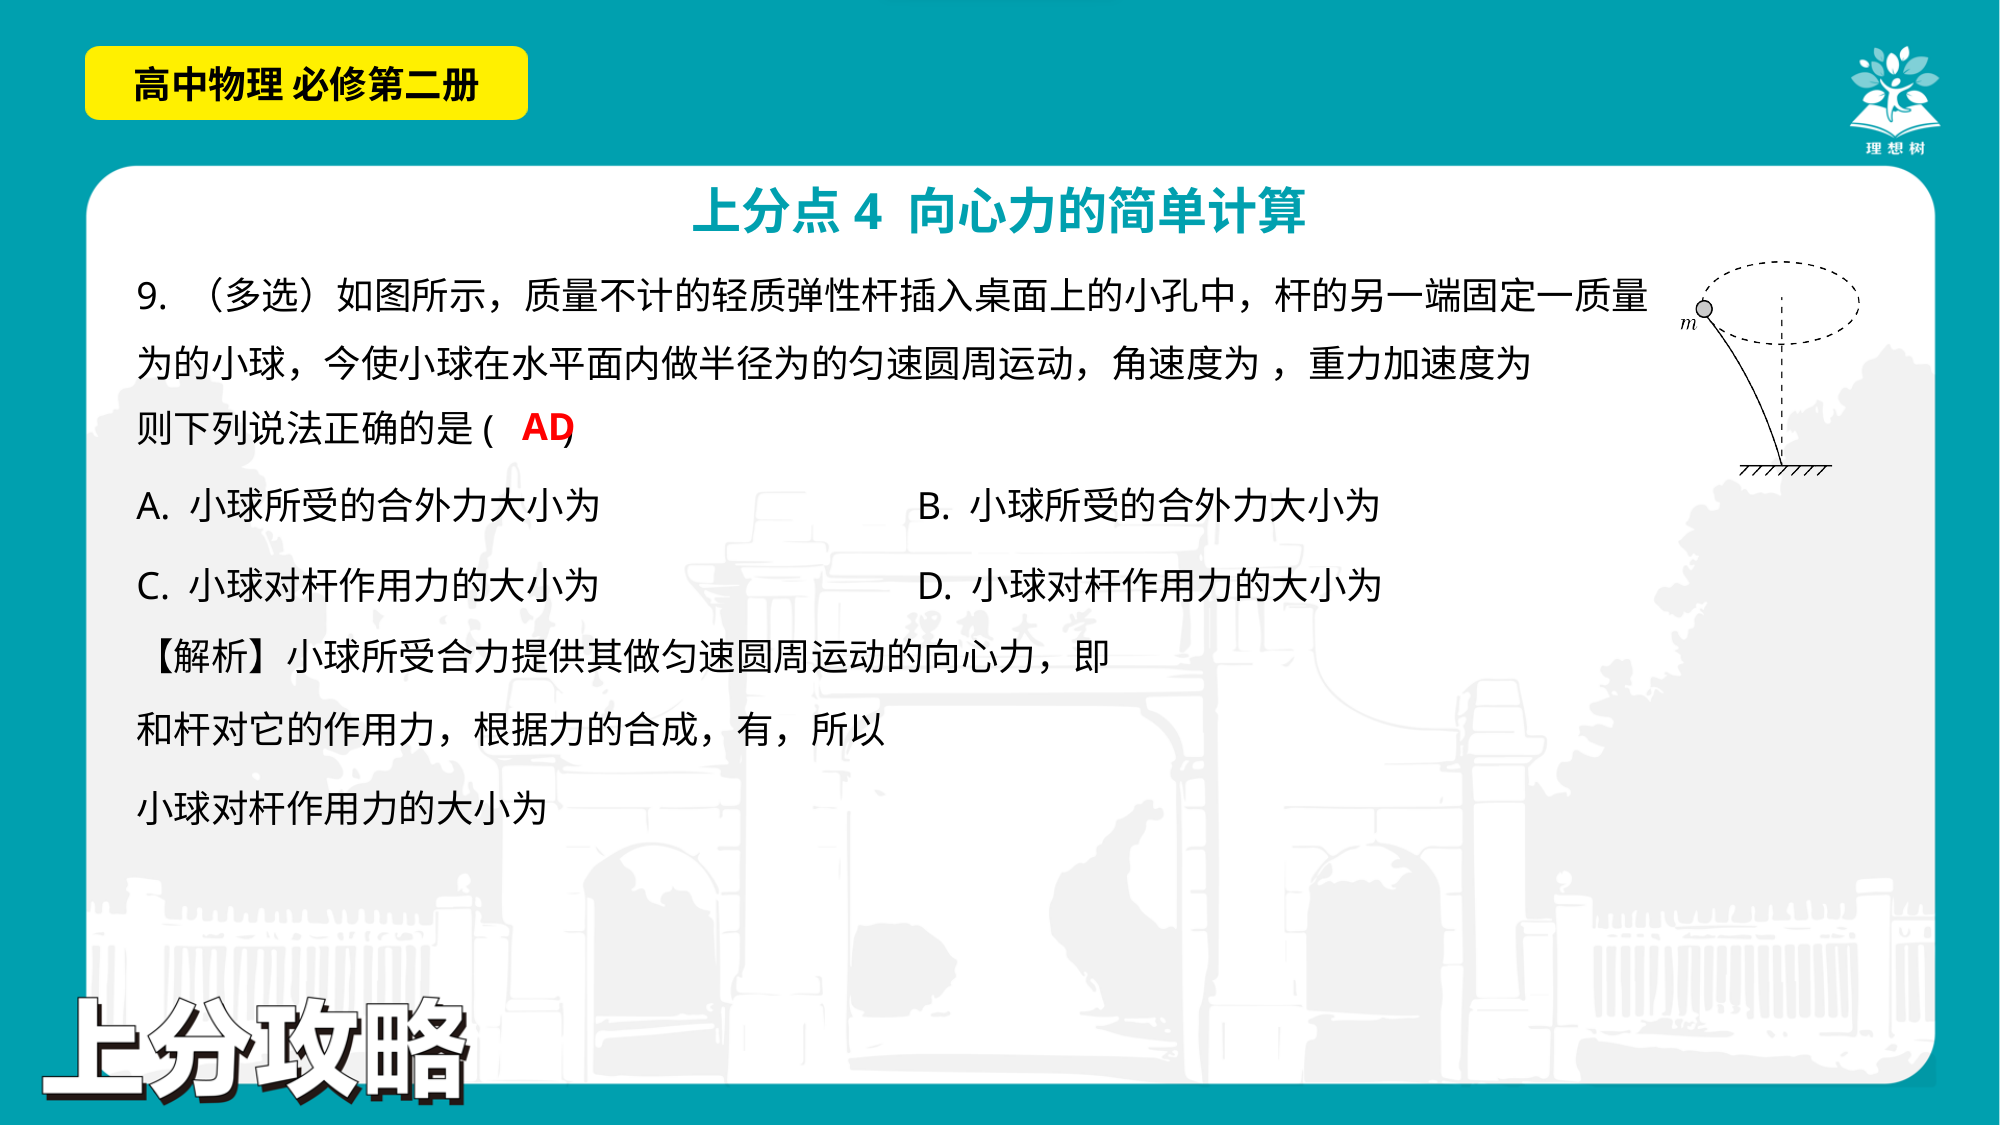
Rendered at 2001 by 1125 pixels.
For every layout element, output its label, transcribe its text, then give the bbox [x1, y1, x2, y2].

picture [0, 0, 2000, 1125]
text_box AD [508, 383, 590, 442]
